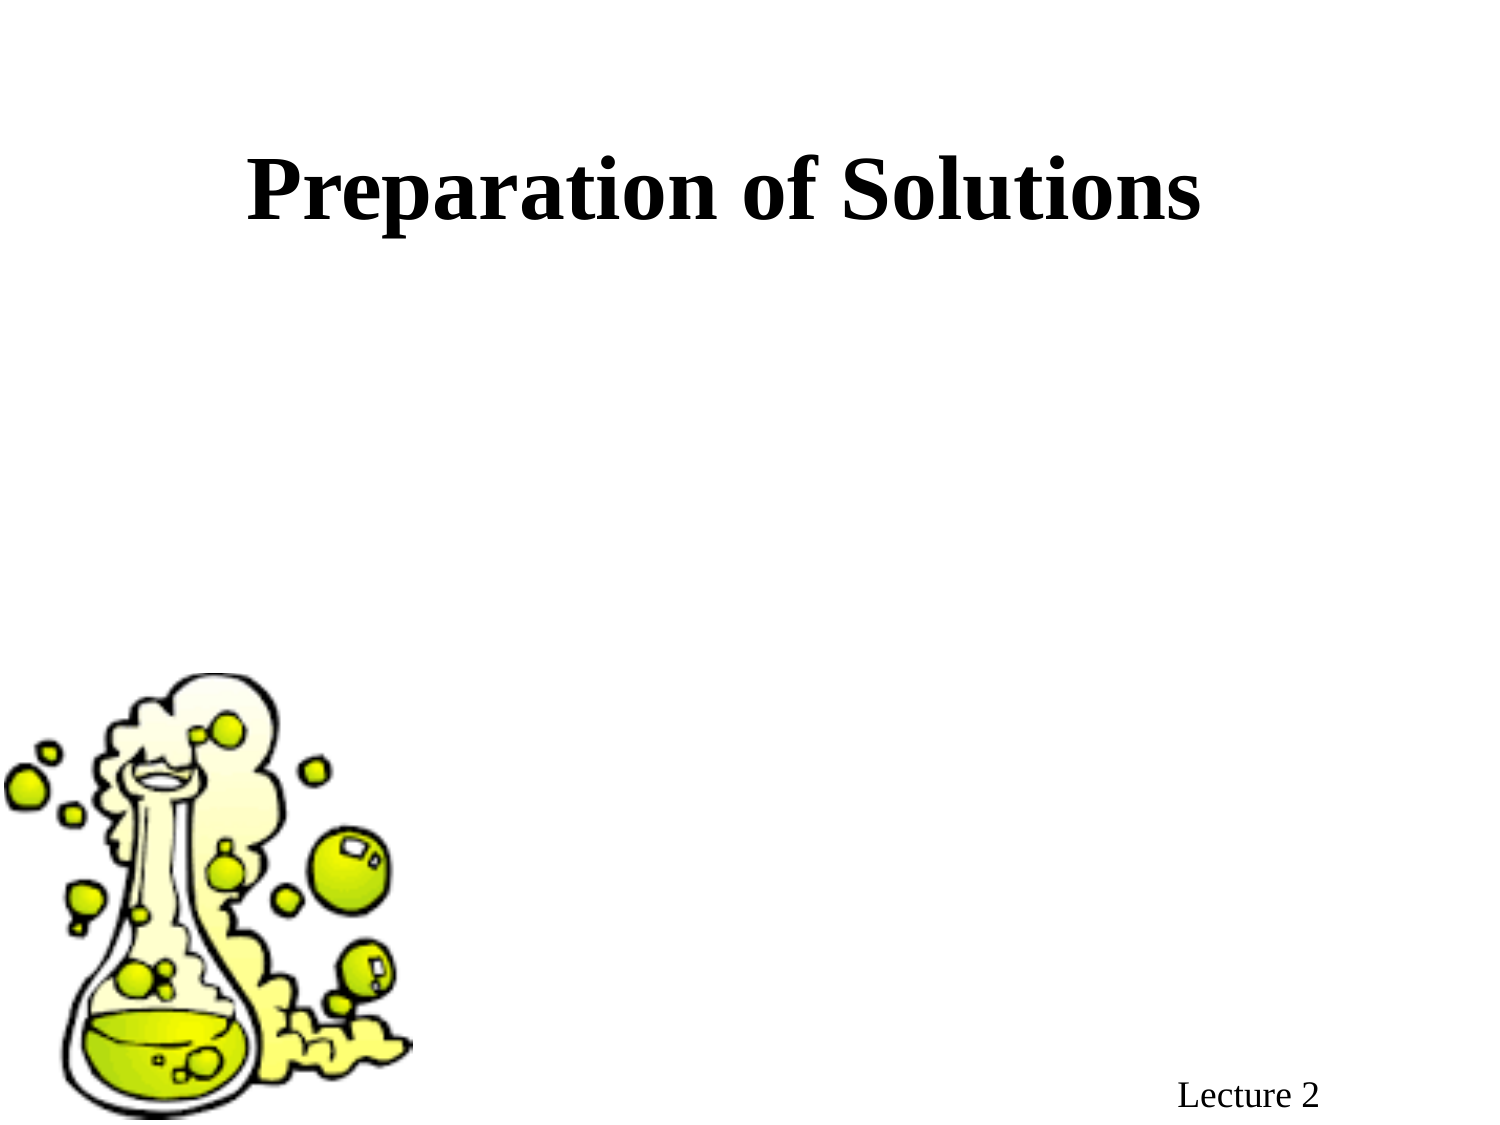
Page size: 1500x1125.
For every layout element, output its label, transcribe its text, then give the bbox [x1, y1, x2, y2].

text_box Lecture 2 [1162, 1062, 1400, 1123]
title Preparation of Solutions [87, 62, 1363, 304]
picture [3, 672, 413, 1120]
